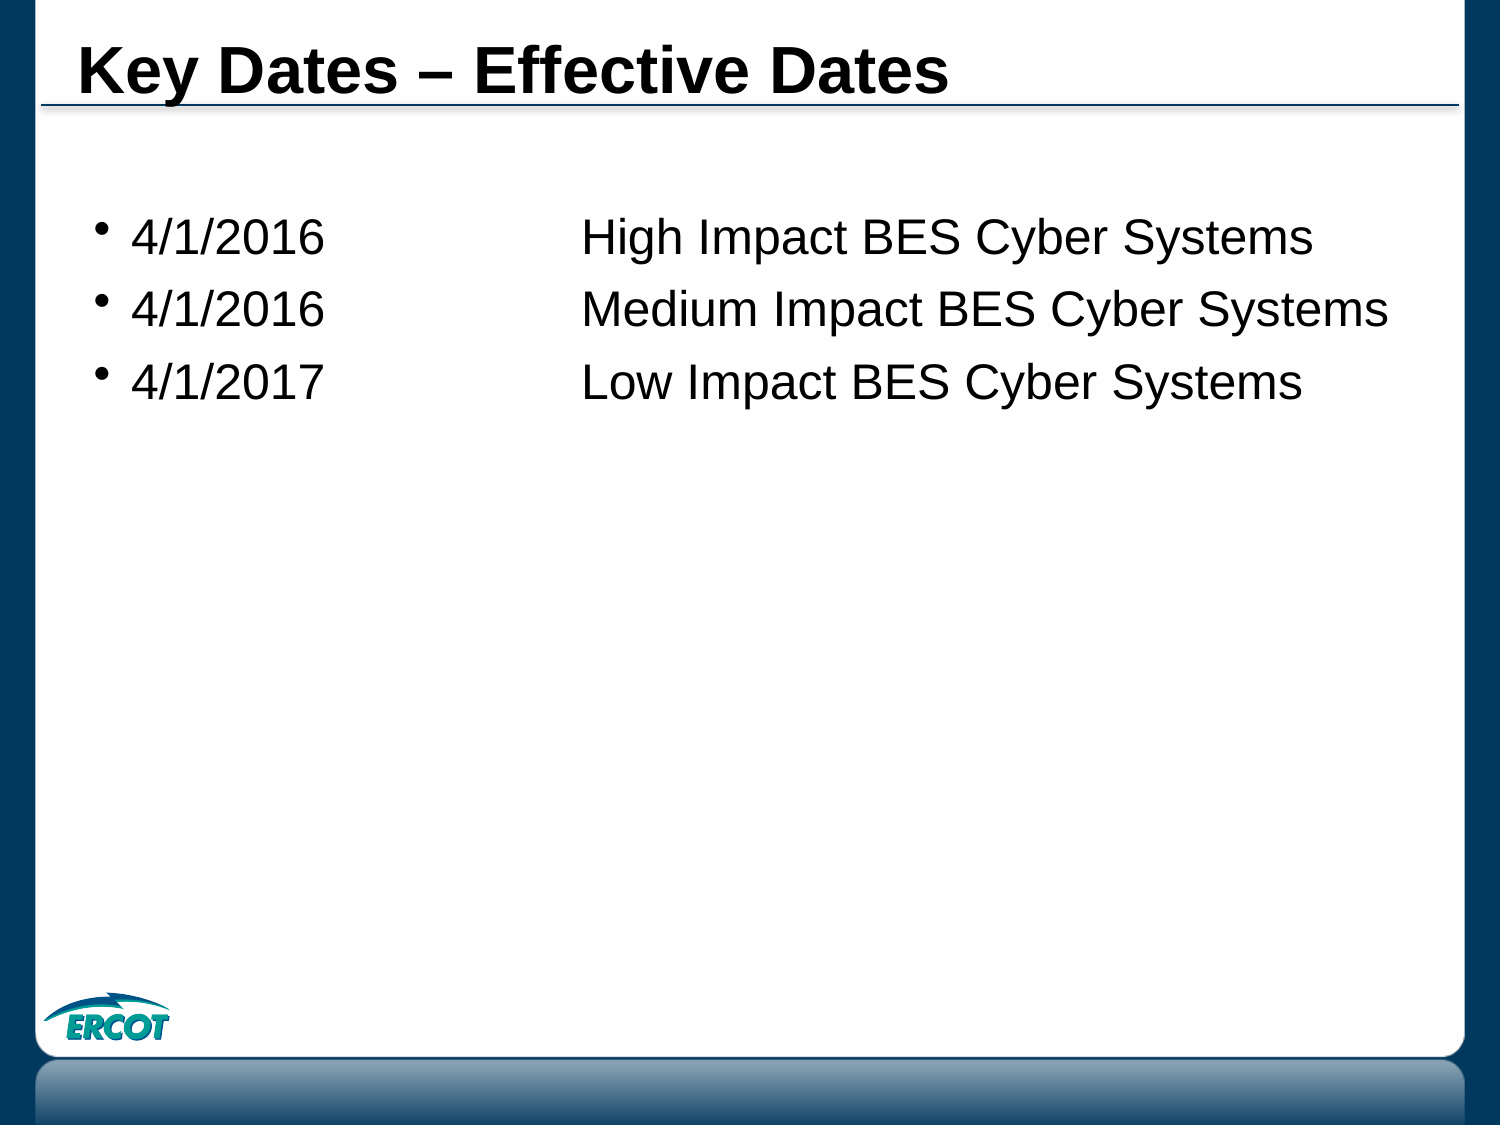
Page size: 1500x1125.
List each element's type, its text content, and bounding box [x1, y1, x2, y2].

title Key Dates – Effective Dates [62, 29, 1448, 106]
text_box 4/1/2016 High Impact BES Cyber Systems 4/1/2016 Medium Impact BES Cyber Systems 4/1/2017 Low Impact BES Cyber Systems [41, 196, 1448, 417]
picture [35, 0, 1465, 1125]
